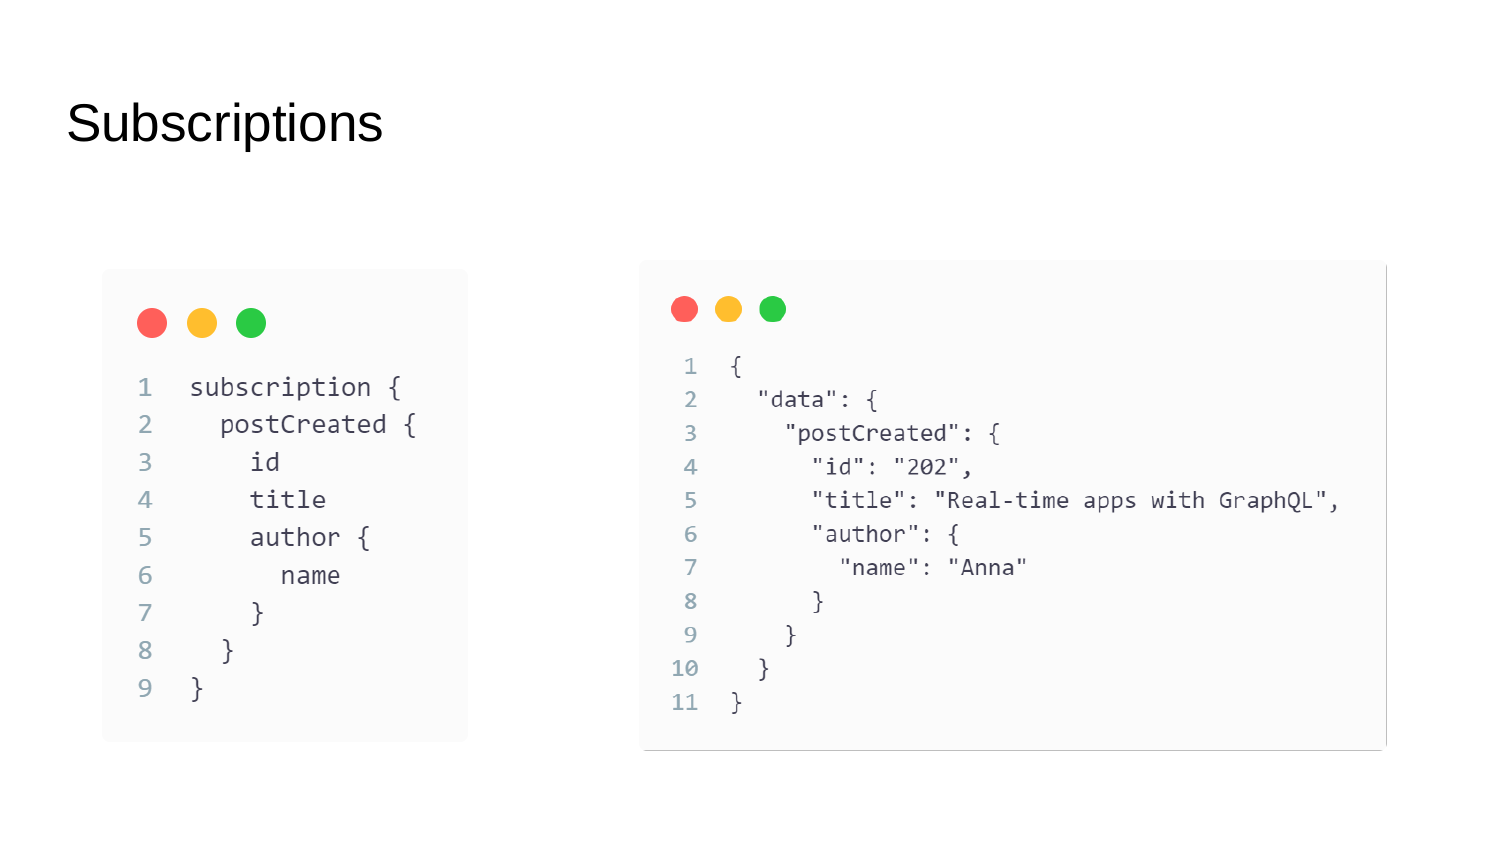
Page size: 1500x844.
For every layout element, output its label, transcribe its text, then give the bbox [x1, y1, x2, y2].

picture [569, 191, 1455, 819]
title Subscriptions [51, 72, 1449, 167]
picture [24, 191, 546, 819]
